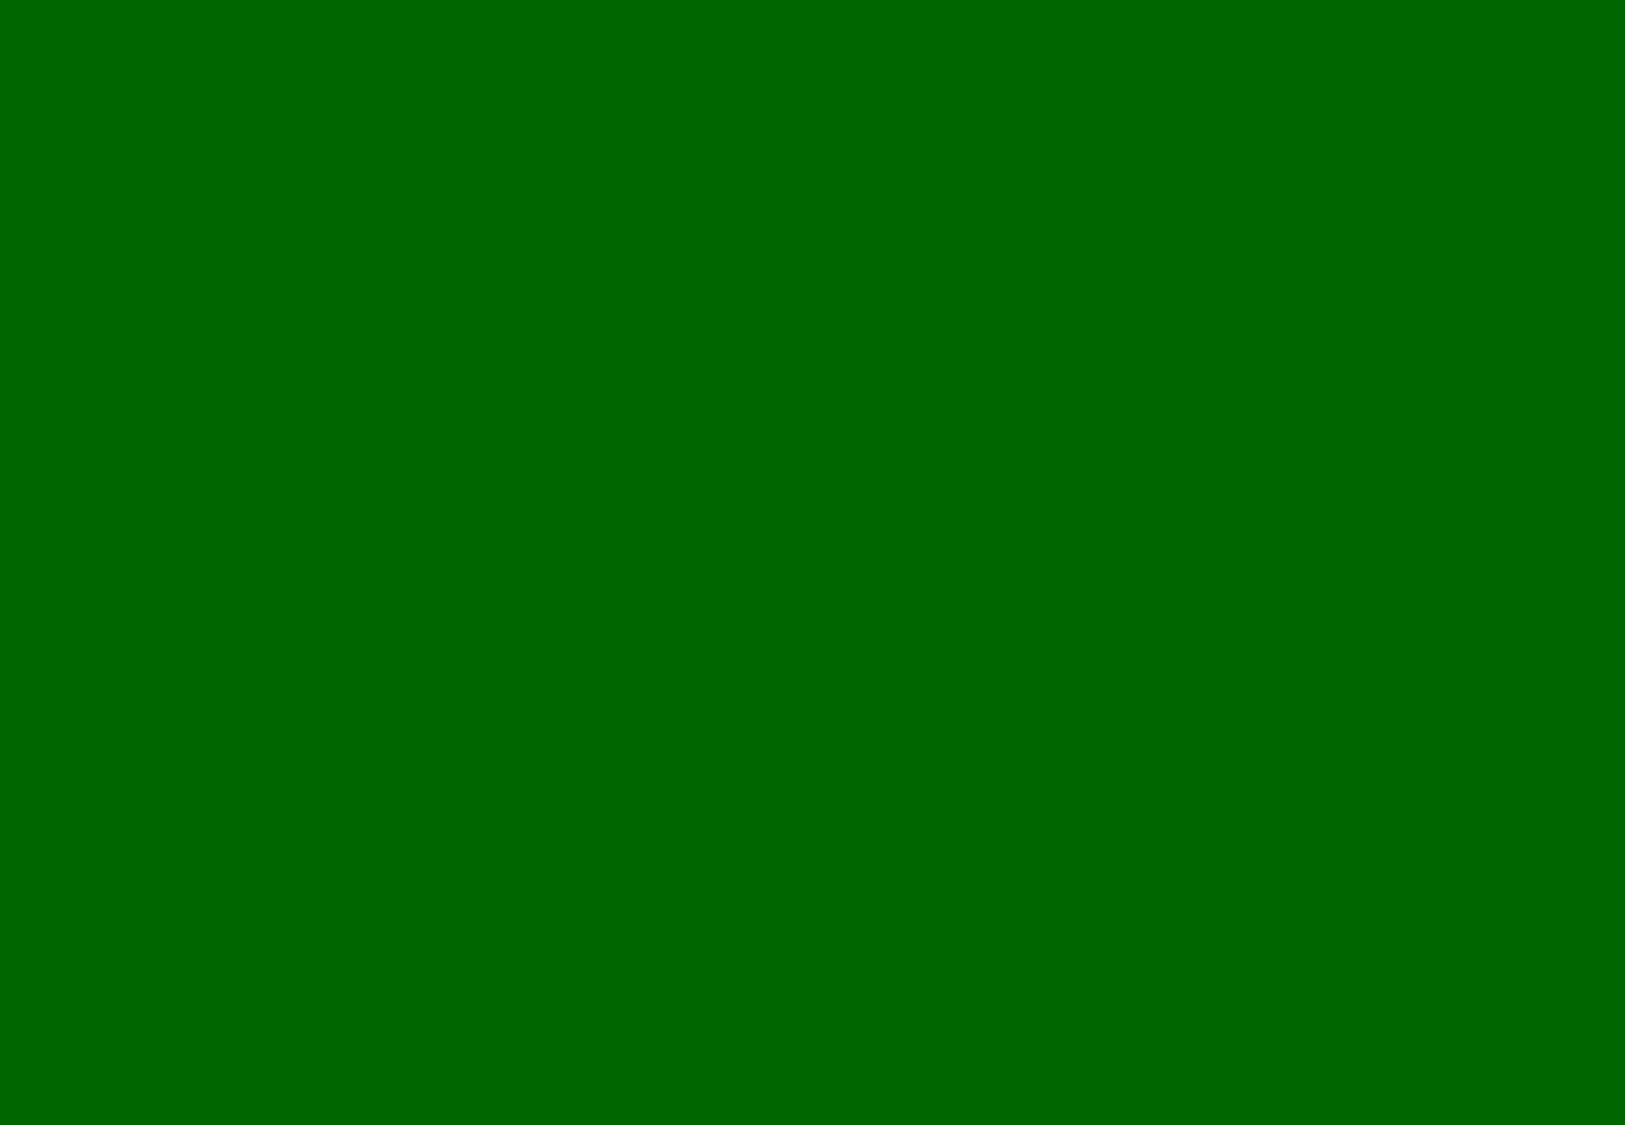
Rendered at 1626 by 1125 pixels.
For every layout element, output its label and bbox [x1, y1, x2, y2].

text_box [0, 0, 1625, 1125]
